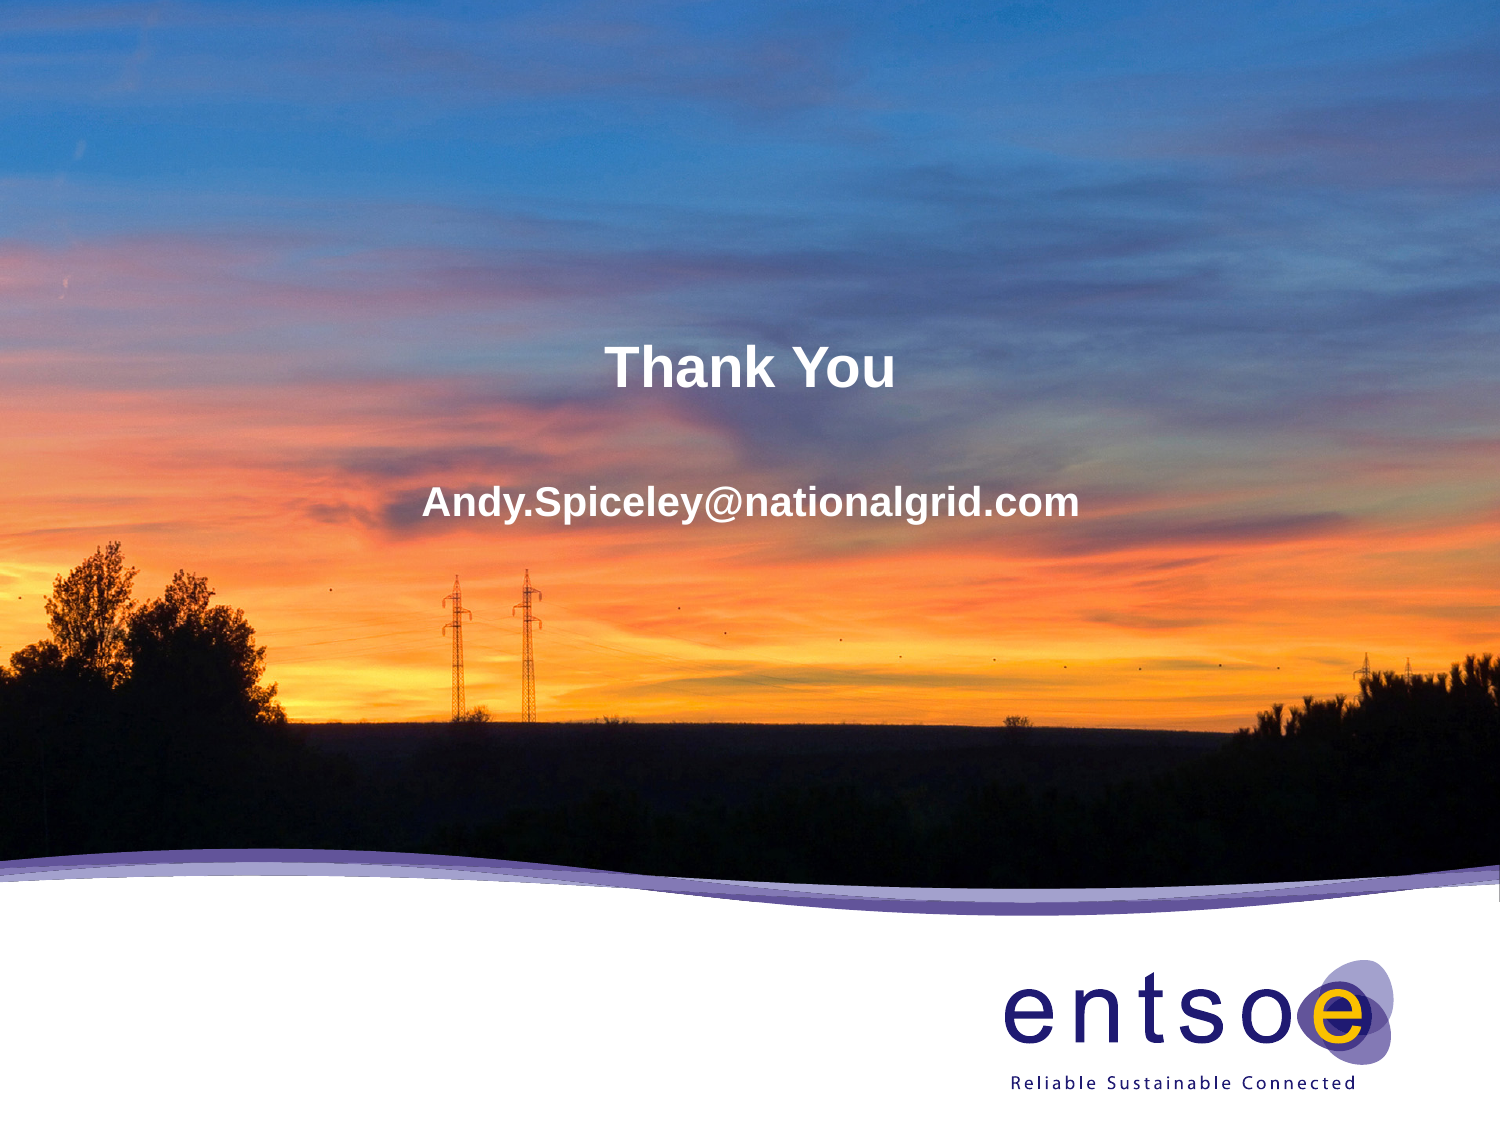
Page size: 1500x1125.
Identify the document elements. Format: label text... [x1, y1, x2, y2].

list Thank You Andy.Spiceley@nationalgrid.com [41, 274, 1461, 449]
picture [0, 0, 1500, 888]
